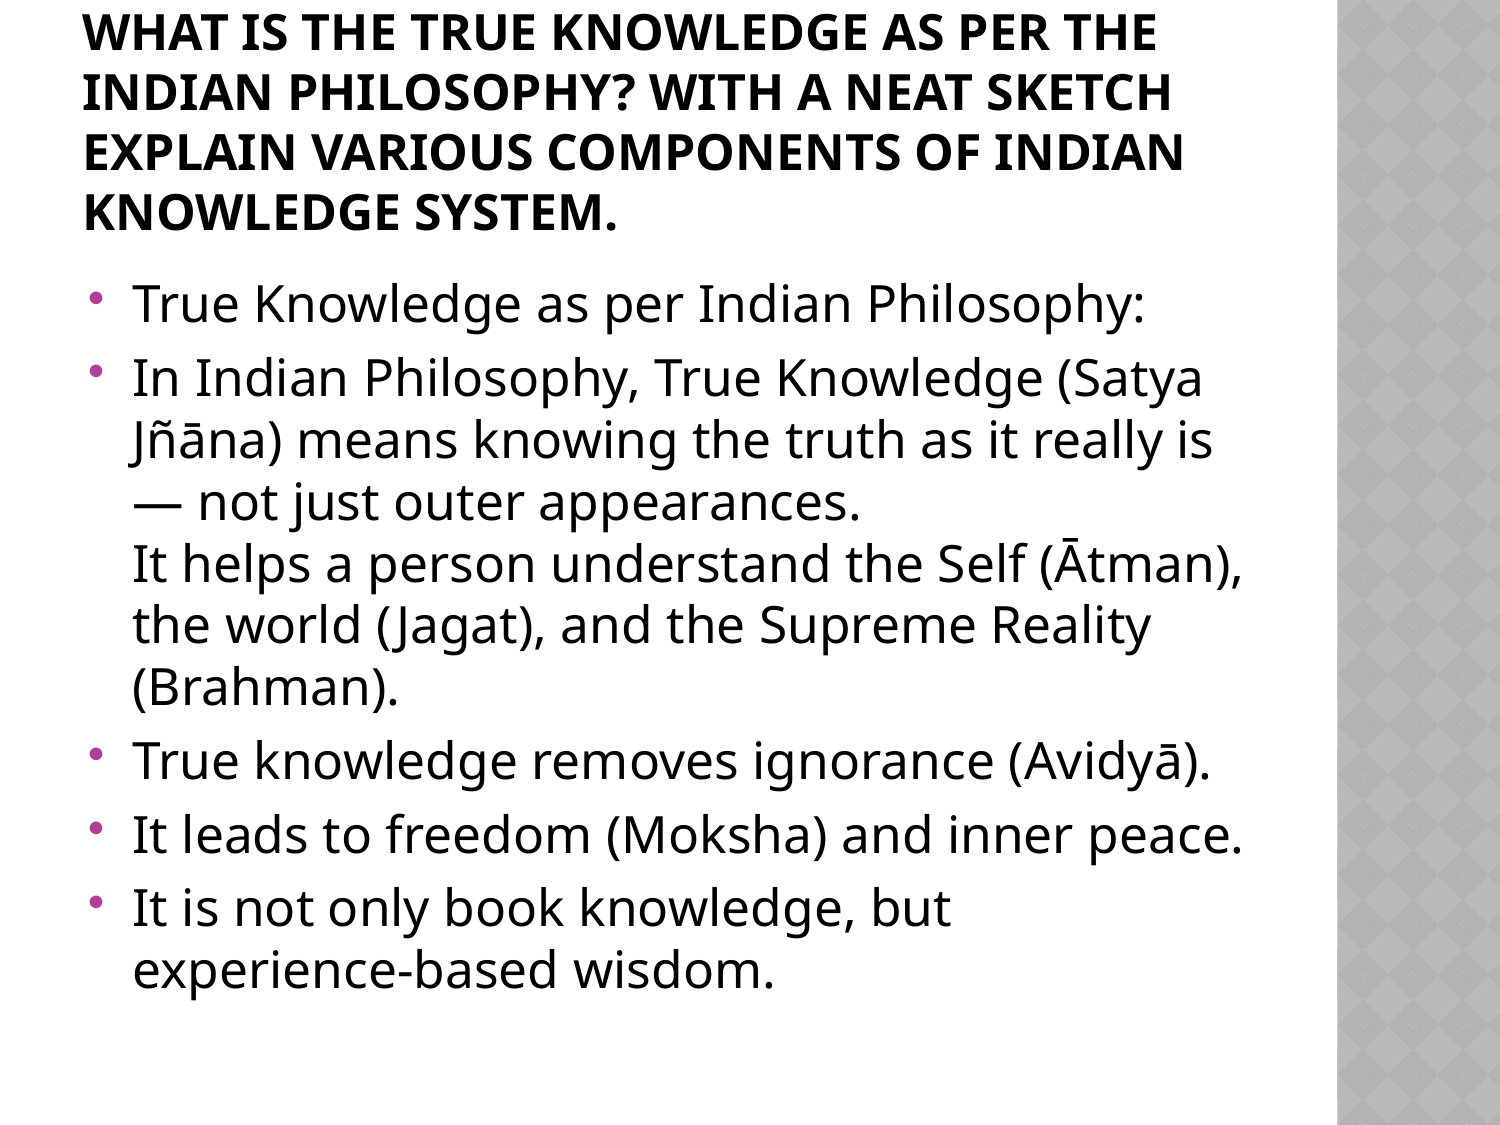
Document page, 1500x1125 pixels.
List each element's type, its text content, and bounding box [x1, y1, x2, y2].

title What is the true knowledge as per the Indian Philosophy? With a neat sketch explain various components of Indian Knowledge system. [75, 52, 1263, 240]
list True Knowledge as per Indian Philosophy: In Indian Philosophy, True Knowledge (Satya Jñāna) means knowing the truth as it really is — not just outer appearances. It helps a person understand the Self (Ātman), the world (Jagat), and the Supreme Reality (Brahman). True knowledge removes ignorance (Avidyā). It leads to freedom (Moksha) and inner peace. It is not only book knowledge, but experience-based wisdom. [75, 264, 1263, 1059]
